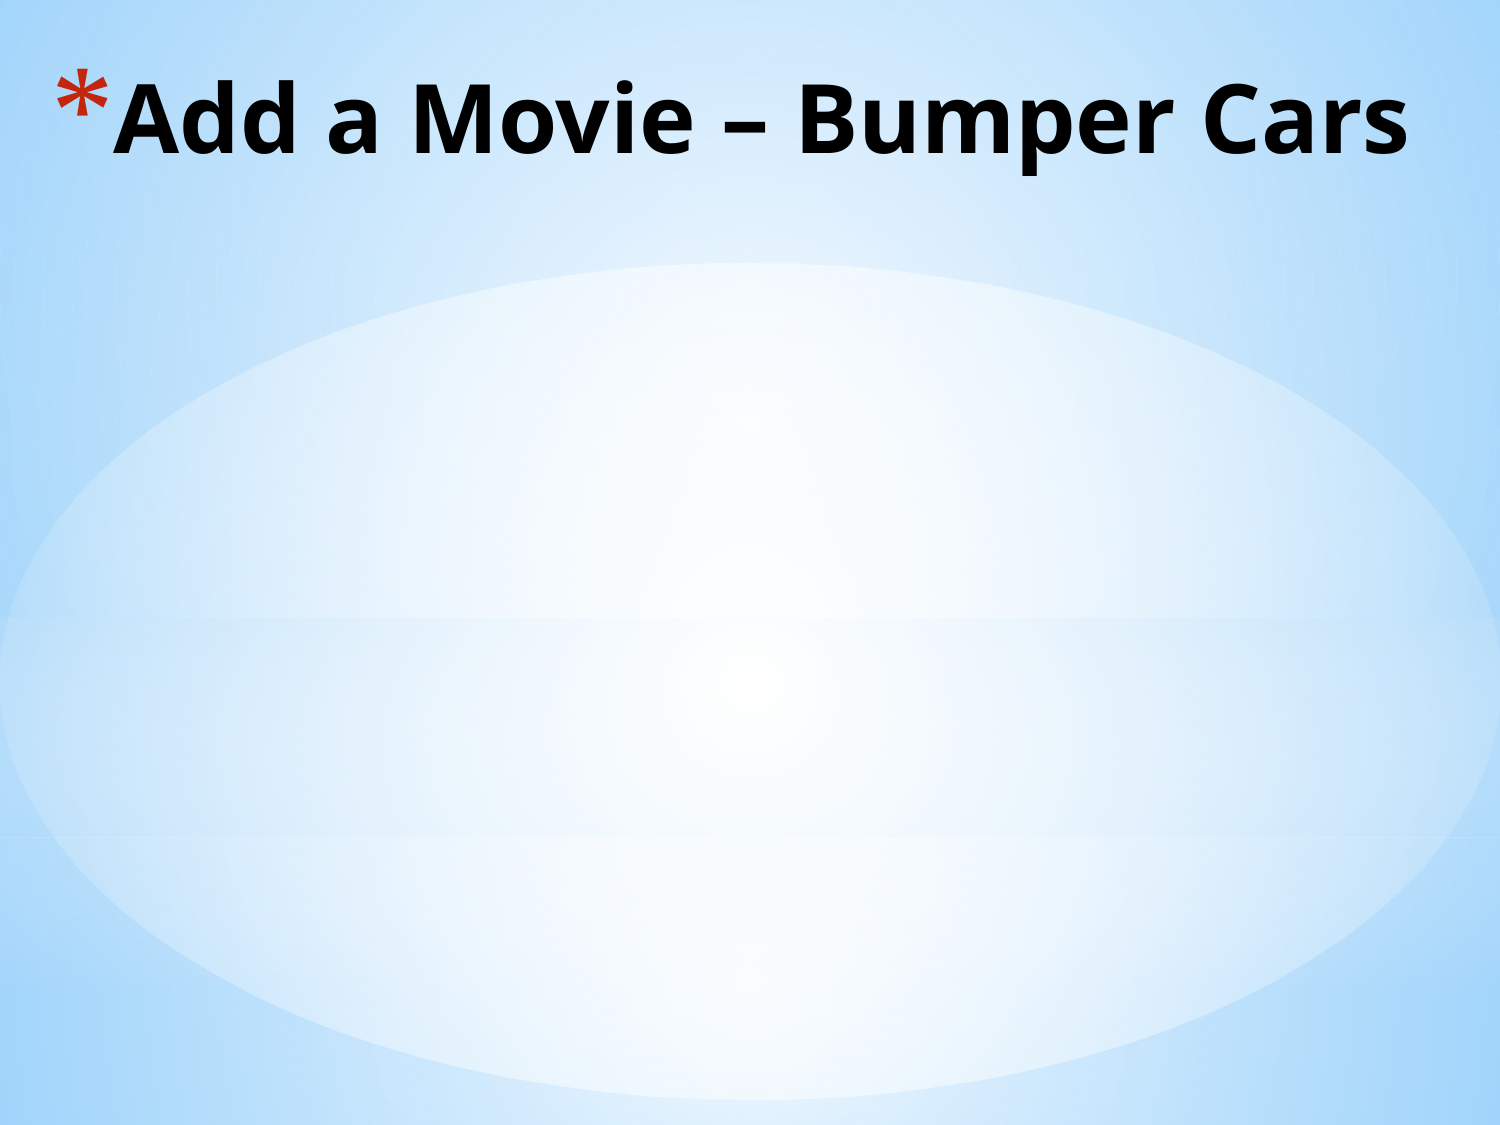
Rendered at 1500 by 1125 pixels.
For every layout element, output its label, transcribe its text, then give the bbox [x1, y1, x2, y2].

title Add a Movie – Bumper Cars [37, 50, 1463, 238]
